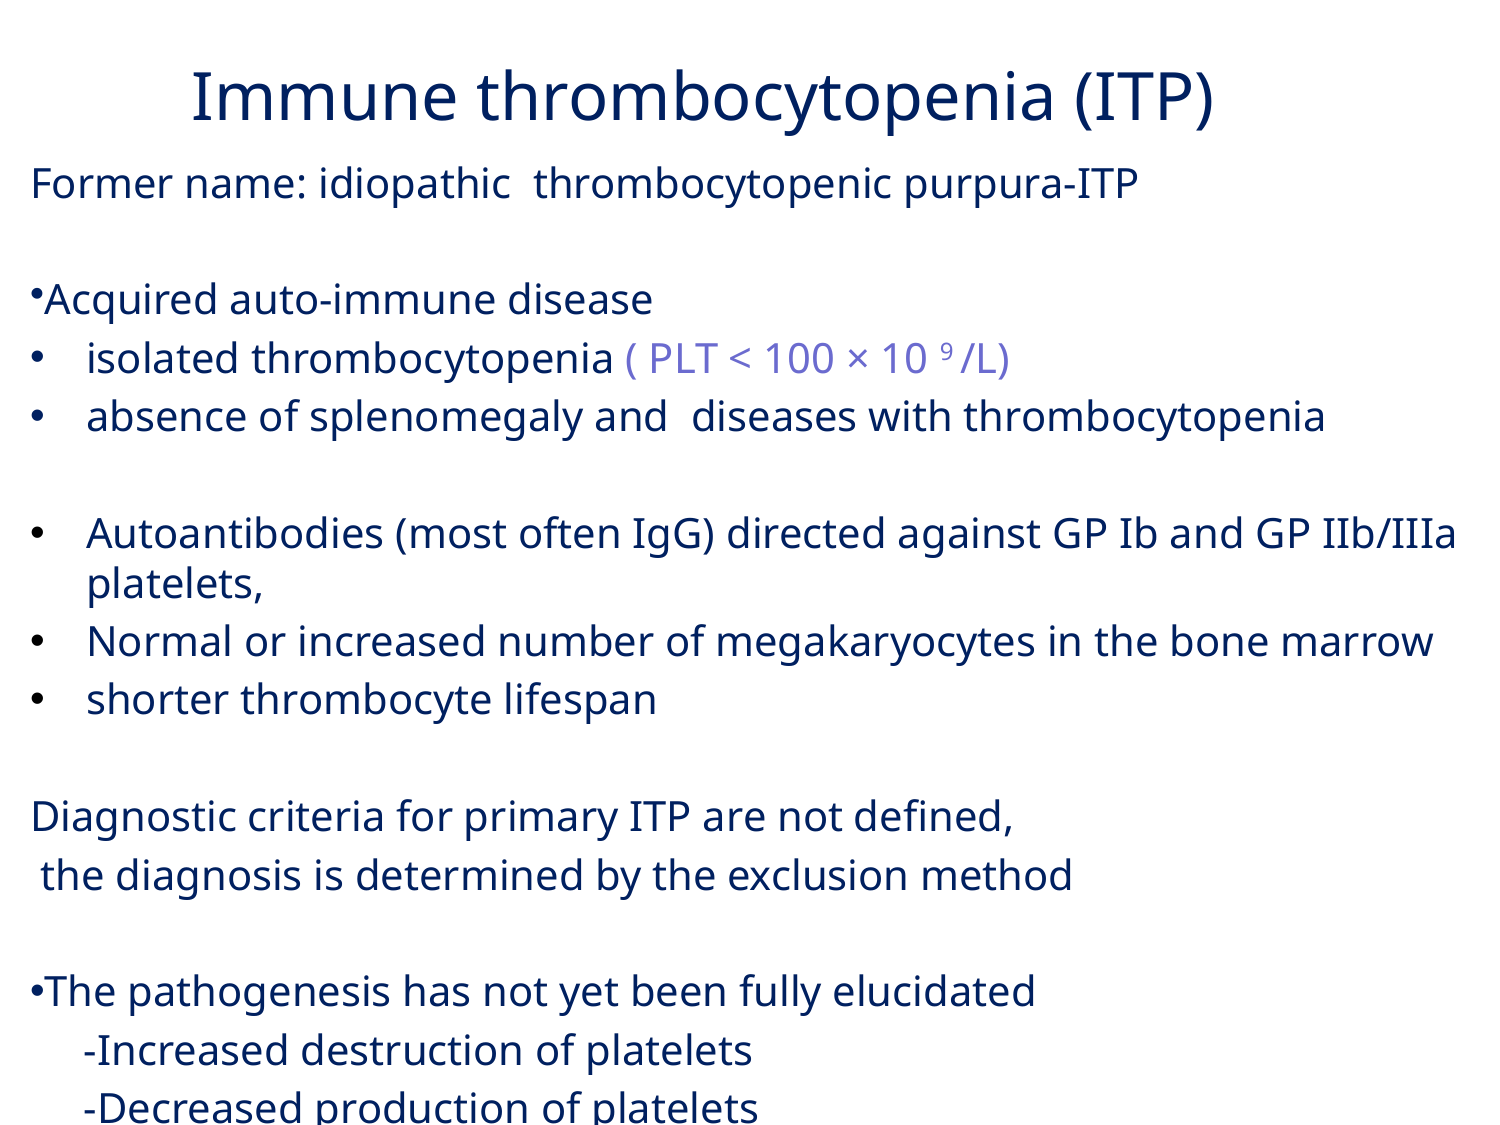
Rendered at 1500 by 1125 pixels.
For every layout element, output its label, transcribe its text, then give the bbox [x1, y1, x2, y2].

title Immune thrombocytopenia (ITP) [19, 0, 1371, 188]
list Former name: idiopathic thrombocytopenic purpura-ITP Acquired auto-immune disease isolated thrombocytopenia ( PLT < 100 × 10 9 /L) absence of splenomegaly and diseases with thrombocytopenia Autoantibodies (most often IgG) directed against GP Ib and GP IIb/IIIa platelets, Normal or increased number of megakaryocytes in the bone marrow shorter thrombocyte lifespan Diagnostic criteria for primary ITP are not defined, the diagnosis is determined by the exclusion method The pathogenesis has not yet been fully elucidated -Increased destruction of platelets -Decreased production of platelets [14, 148, 1495, 1125]
